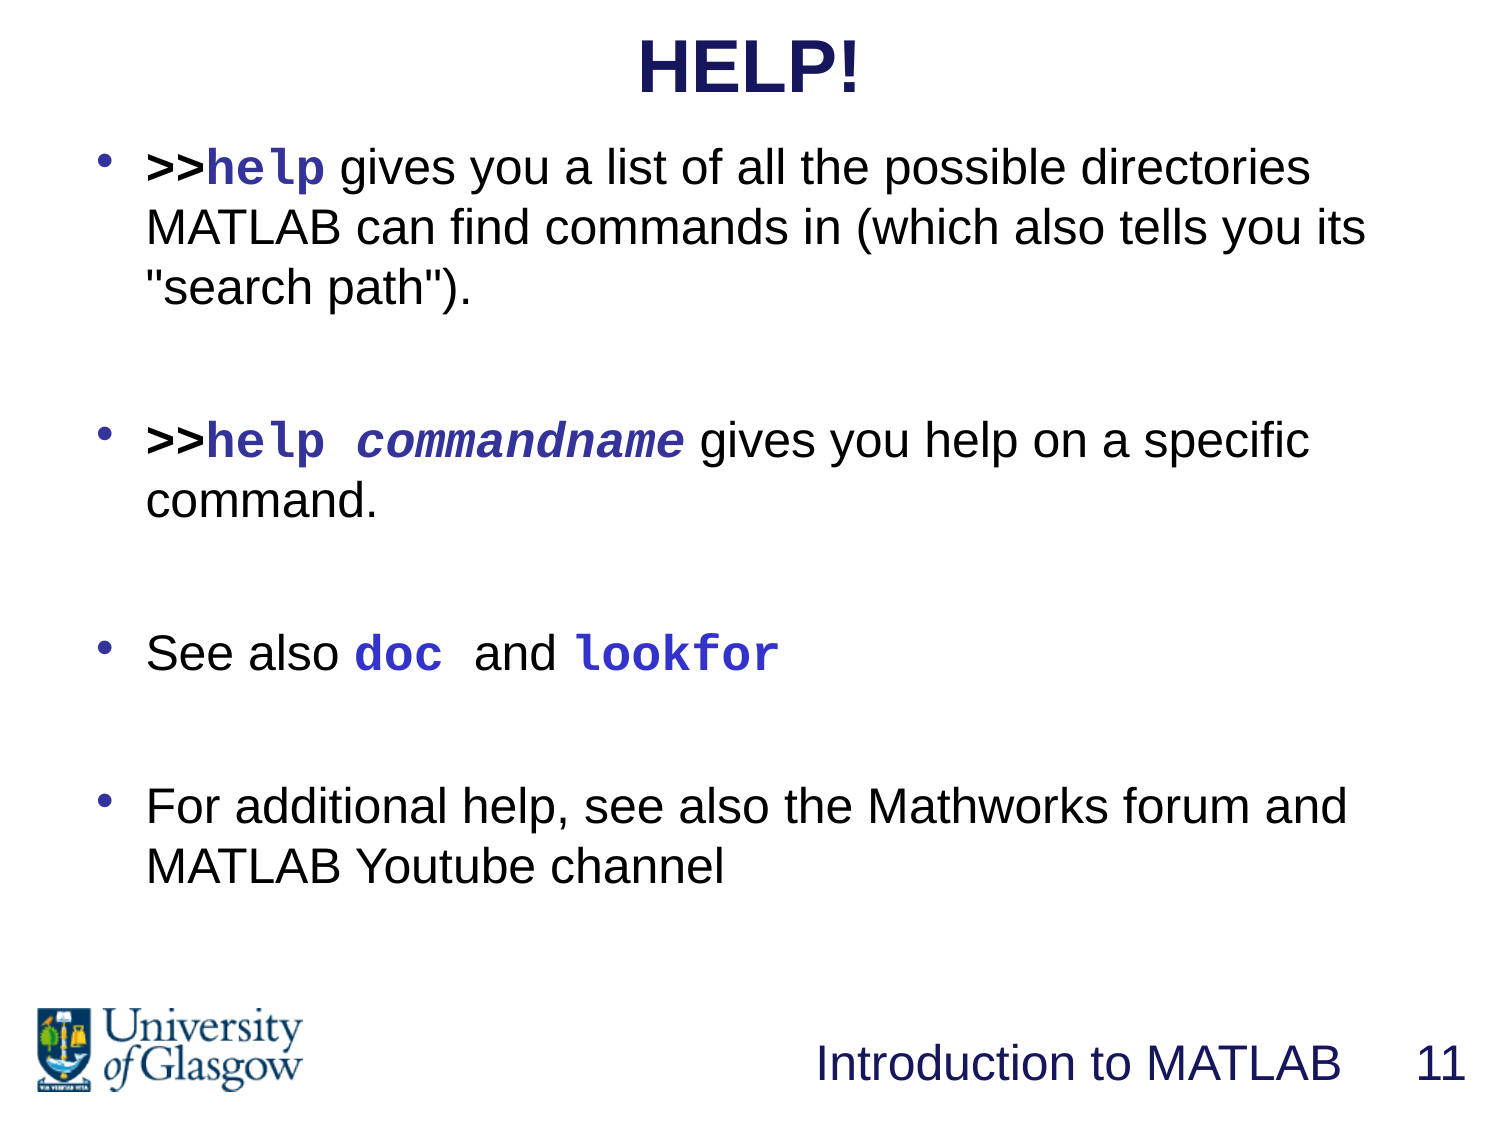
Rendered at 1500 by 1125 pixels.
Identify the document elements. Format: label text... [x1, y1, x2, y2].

picture [37, 1008, 303, 1092]
text_box >>help gives you a list of all the possible directories MATLAB can find commands in (which also tells you its "search path"). >>help commandname gives you help on a specific command. See also doc and lookfor For additional help, see also the Mathworks forum and MATLAB Youtube channel [74, 126, 1425, 870]
text_box HELP! [138, 0, 1362, 126]
